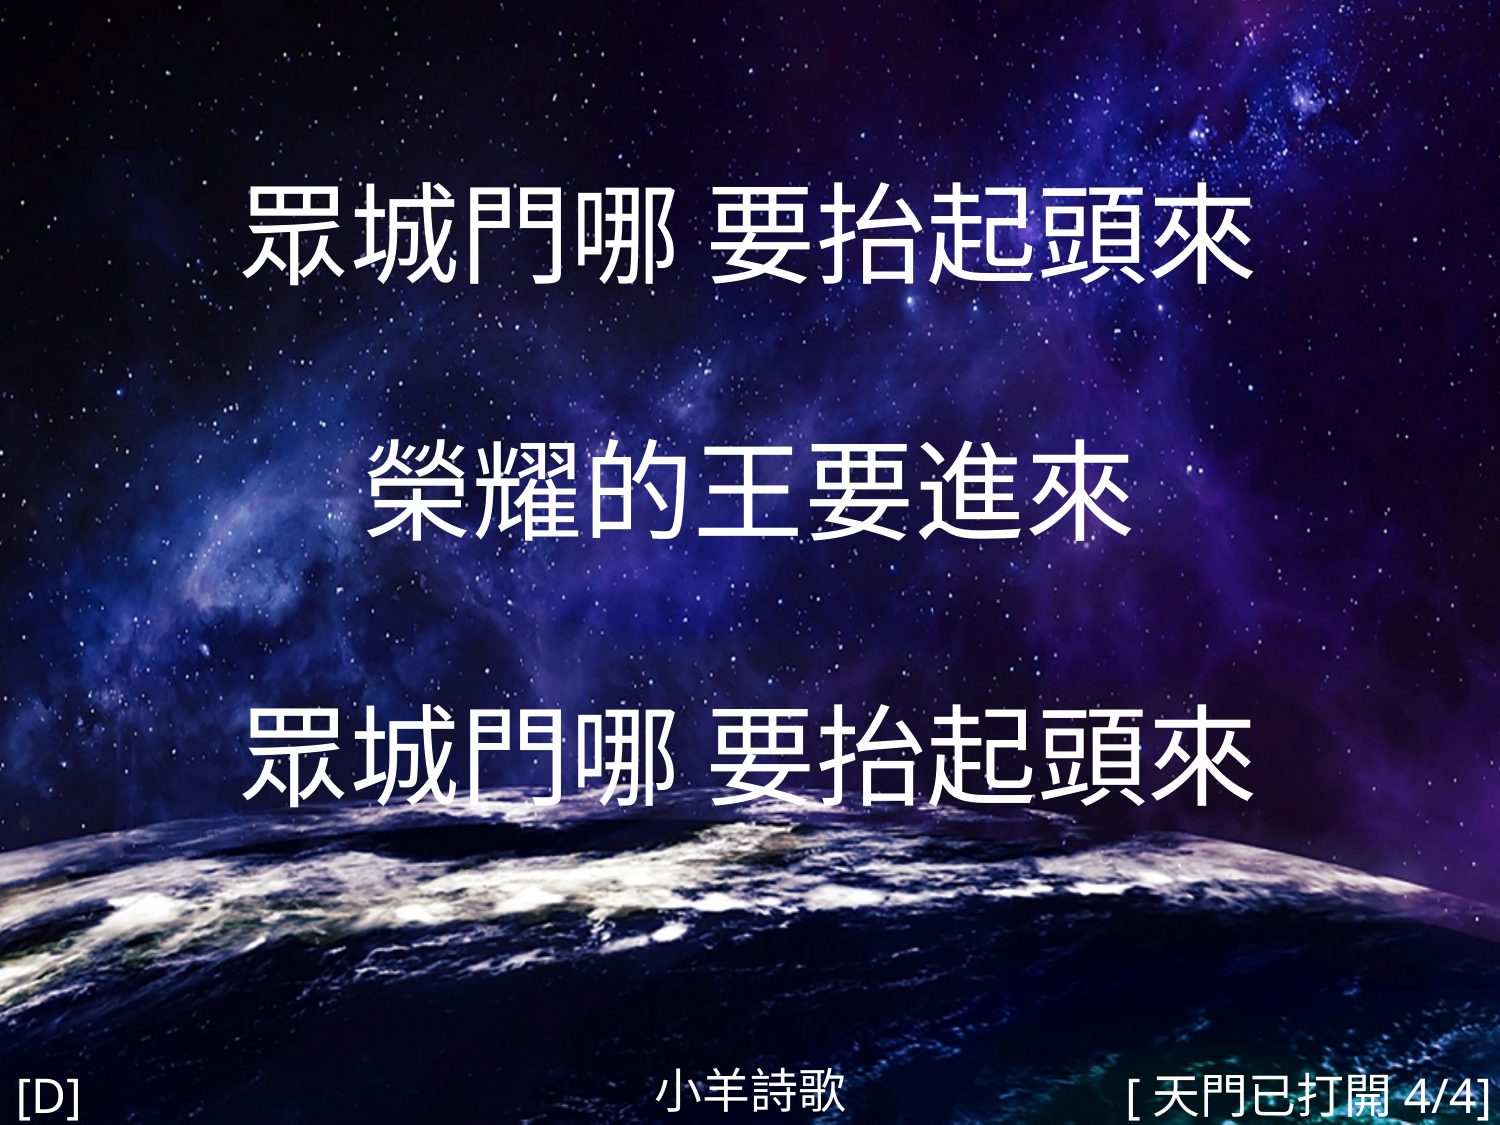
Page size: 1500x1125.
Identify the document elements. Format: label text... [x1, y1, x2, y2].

text_box [天門已打開4/4] [868, 1058, 1500, 1125]
title [0, 700, 1494, 710]
picture [0, 700, 1500, 1053]
subtitle 小羊詩歌 [0, 1053, 1500, 1125]
text_box [D] [0, 1058, 271, 1125]
picture [0, 0, 1500, 82]
text_box 眾城門哪 要抬起頭來 榮耀的王要進來 眾城門哪 要抬起頭來 [0, 82, 1500, 700]
